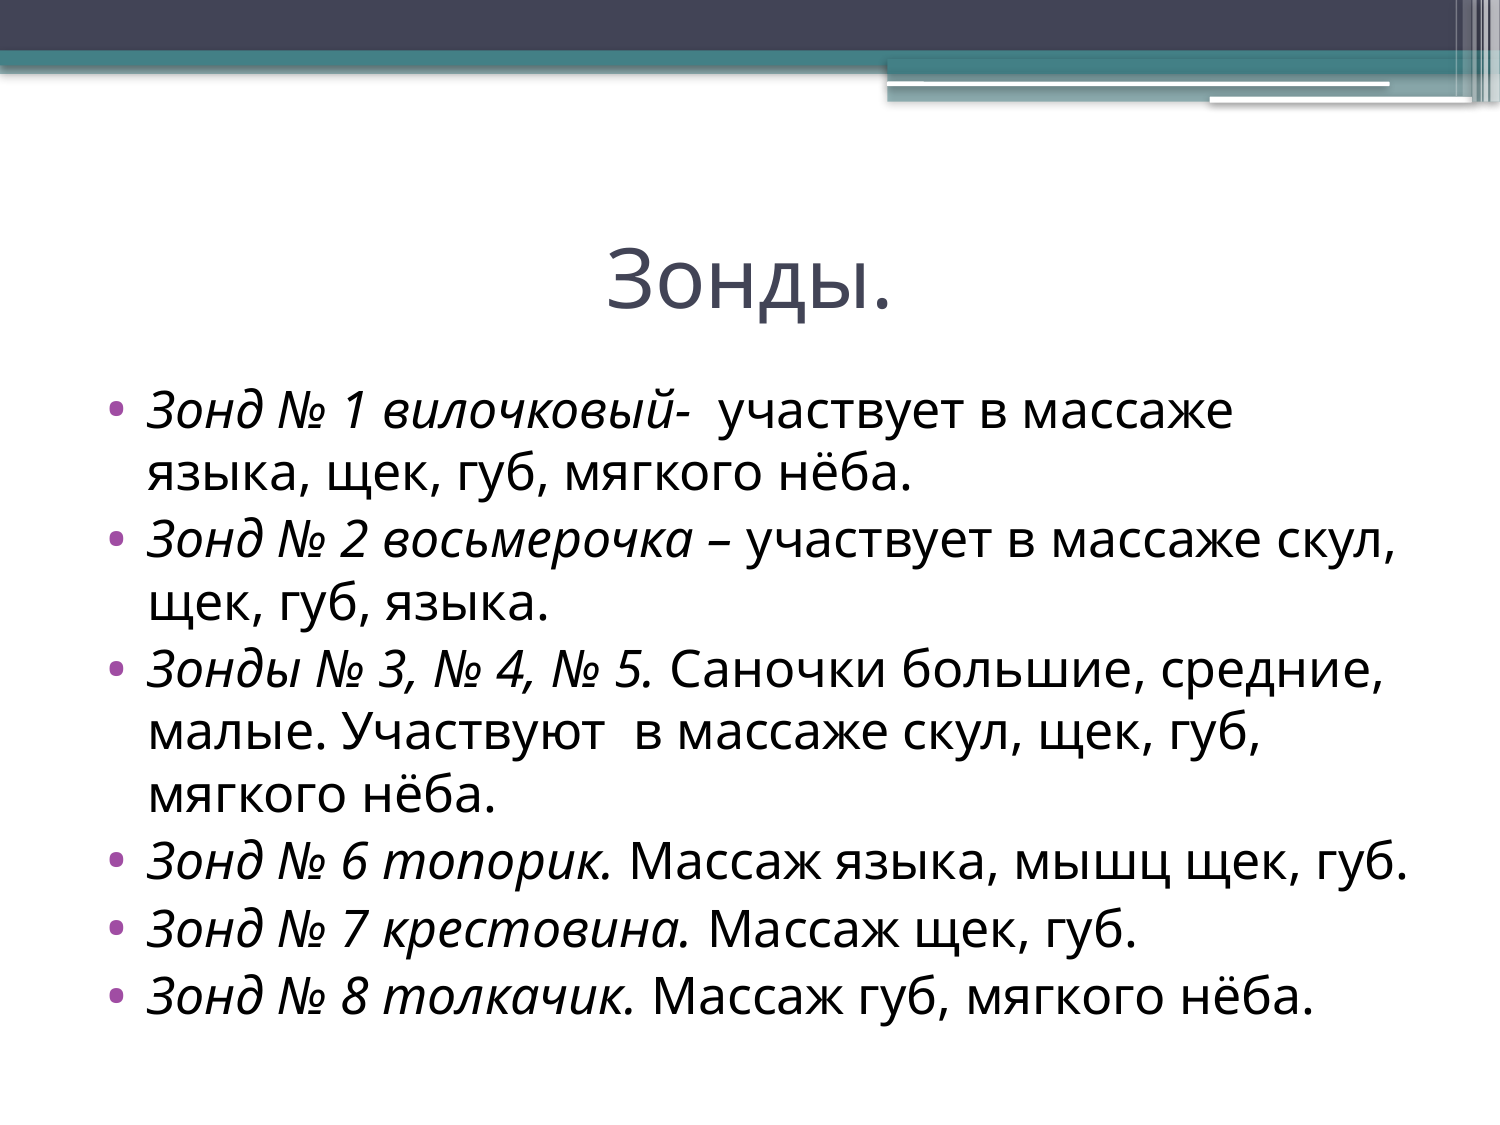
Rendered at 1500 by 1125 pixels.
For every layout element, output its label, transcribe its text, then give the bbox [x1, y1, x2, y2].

title Зонды. [75, 187, 1425, 363]
list Зонд № 1 вилочковый- участвует в массаже языка, щек, губ, мягкого нёба. Зонд № 2 восьмерочка – участвует в массаже скул, щек, губ, языка. Зонды № 3, № 4, № 5. Саночки большие, средние, малые. Участвуют в массаже скул, щек, губ, мягкого нёба. Зонд № 6 топорик. Массаж языка, мышц щек, губ. Зонд № 7 крестовина. Массаж щек, губ. Зонд № 8 толкачик. Массаж губ, мягкого нёба. [75, 368, 1425, 1079]
